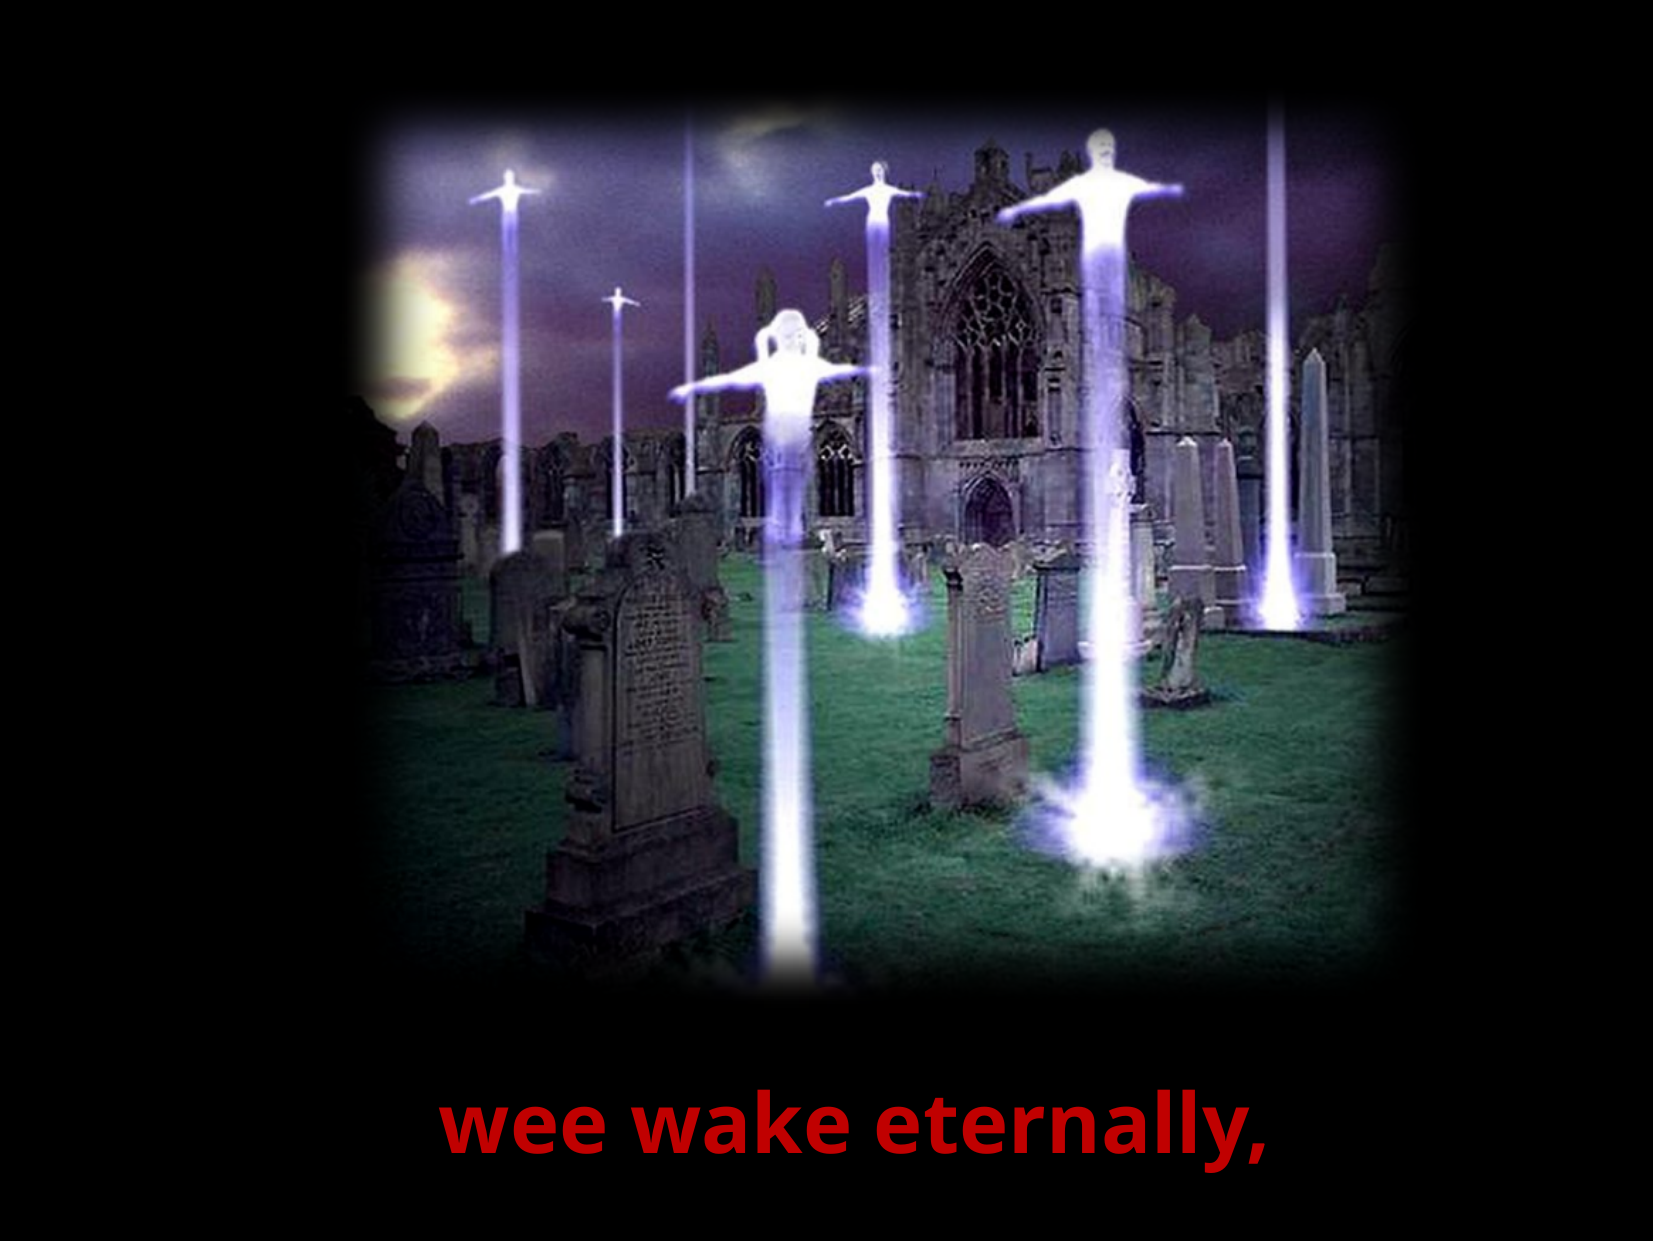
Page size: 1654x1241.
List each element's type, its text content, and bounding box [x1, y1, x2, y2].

picture [338, 82, 1427, 1008]
text_box wee wake eternally, [424, 1070, 1286, 1180]
